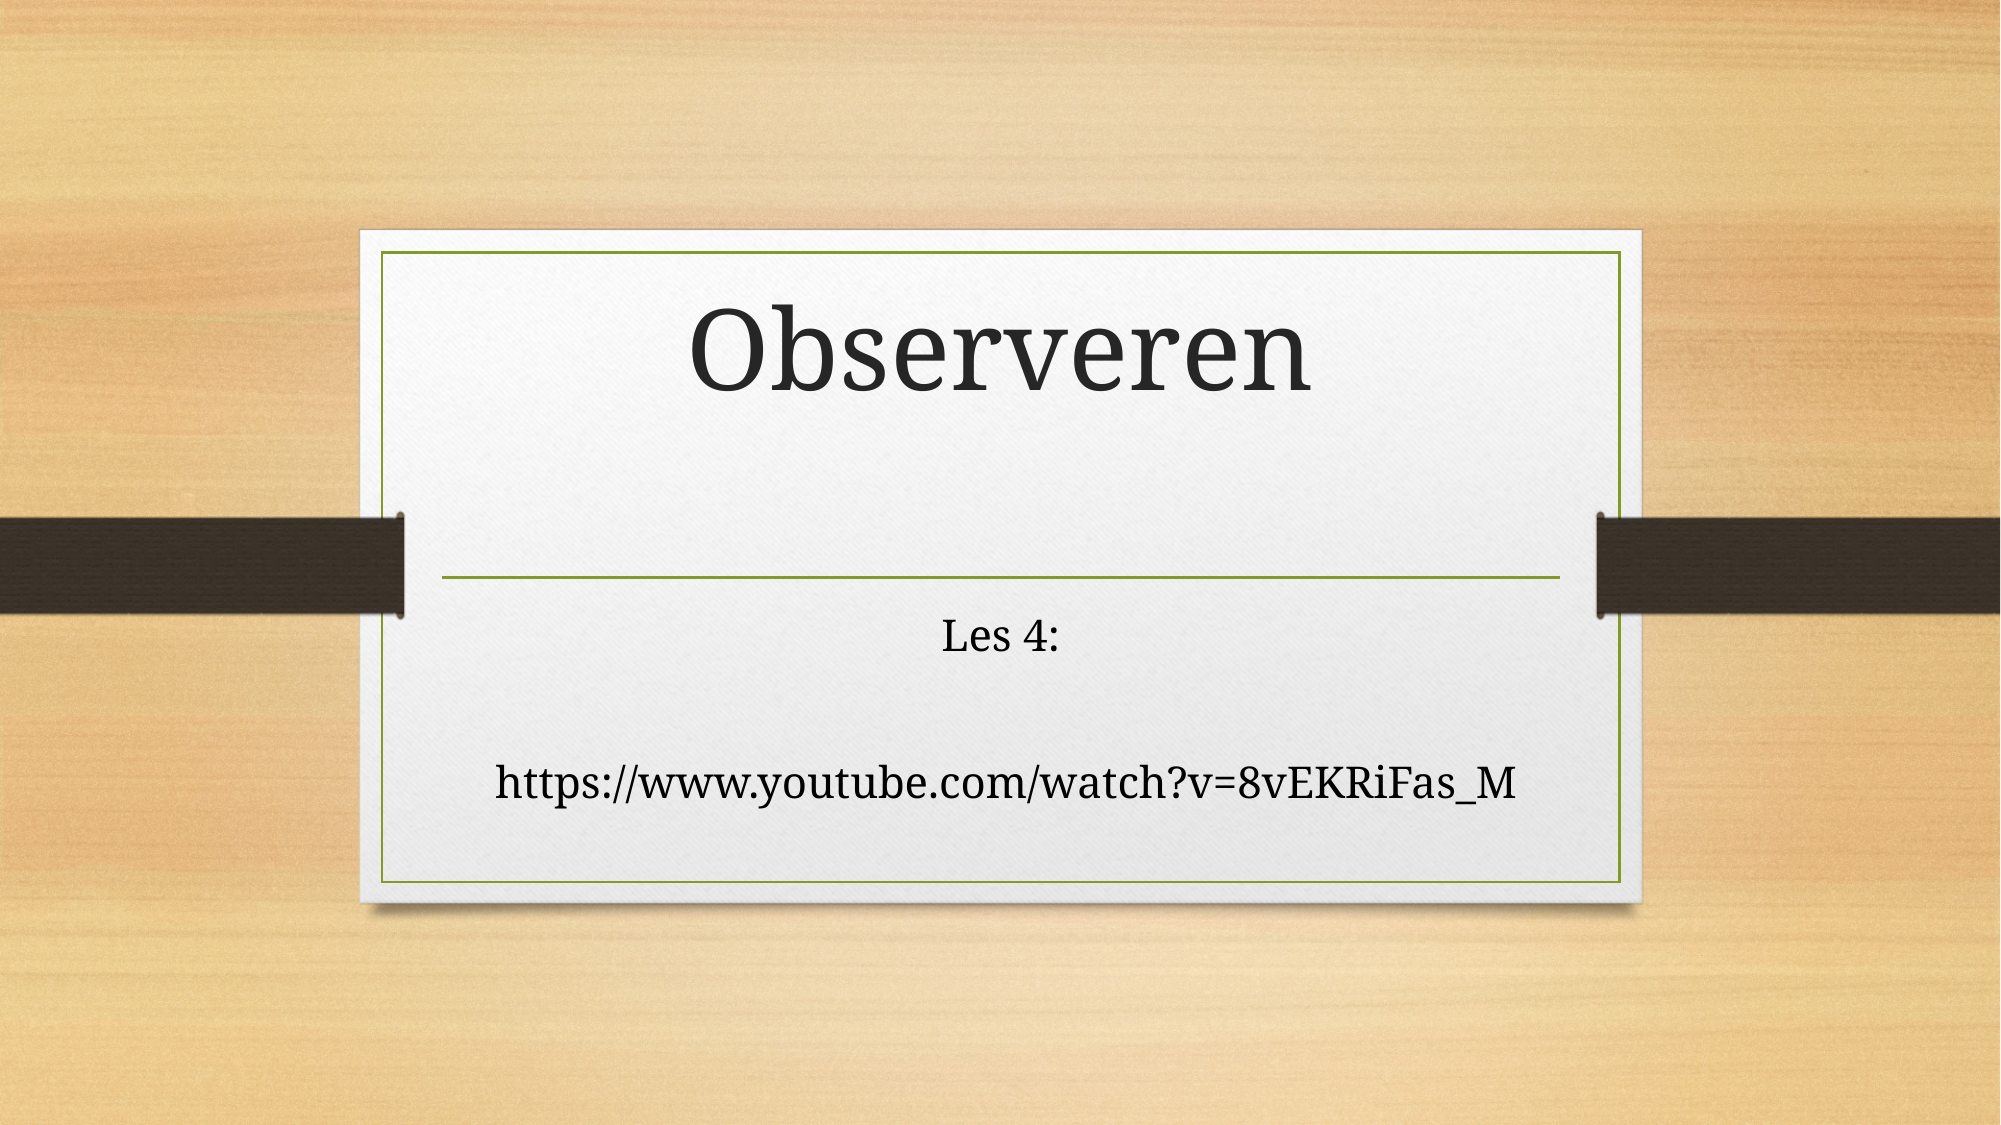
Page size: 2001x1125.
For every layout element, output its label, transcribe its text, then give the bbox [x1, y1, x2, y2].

title Observeren [441, 306, 1560, 556]
subtitle Les 4: https://www.youtube.com/watch?v=8vEKRiFas_M [441, 600, 1560, 817]
picture [0, 0, 2001, 1125]
